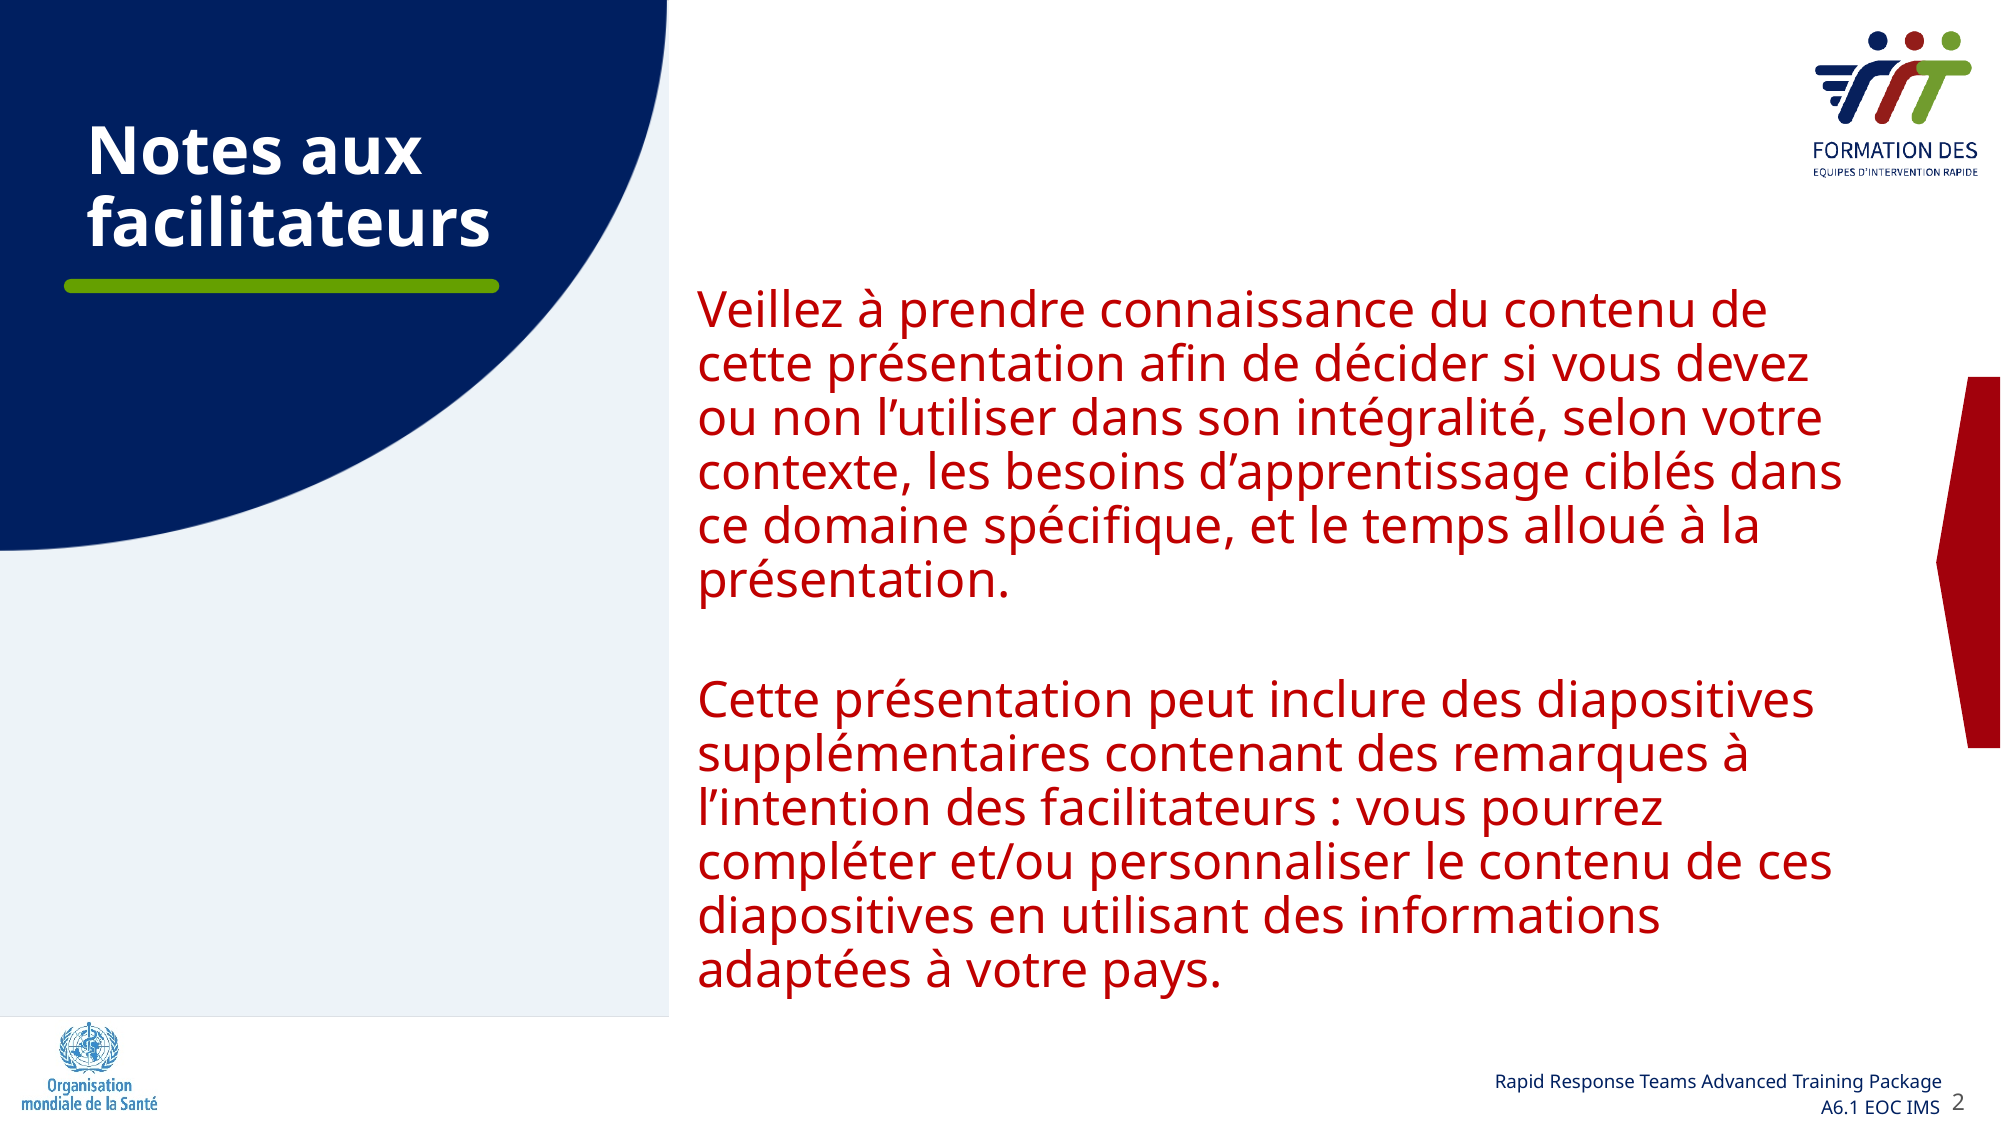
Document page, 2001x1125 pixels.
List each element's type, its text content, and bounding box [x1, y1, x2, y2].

picture [20, 1020, 158, 1111]
title Notes aux facilitateurs [78, 30, 615, 349]
picture [1813, 30, 1978, 178]
list Veillez à prendre connaissance du contenu de cette présentation afin de décider si vous devez ou non l’utiliser dans son intégralité, selon votre contexte, les besoins d’apprentissage ciblés dans ce domaine spécifique, et le temps alloué à la présentation. Cette présentation peut inclure des diapositives supplémentaires contenant des remarques à l’intention des facilitateurs : vous pourrez compléter et/ou personnaliser le contenu de ces diapositives en utilisant des informations adaptées à votre pays. [696, 217, 1883, 1024]
slide_number 2 [1882, 1037, 1916, 1092]
picture [0, 0, 669, 1018]
text_box [63, 278, 500, 294]
